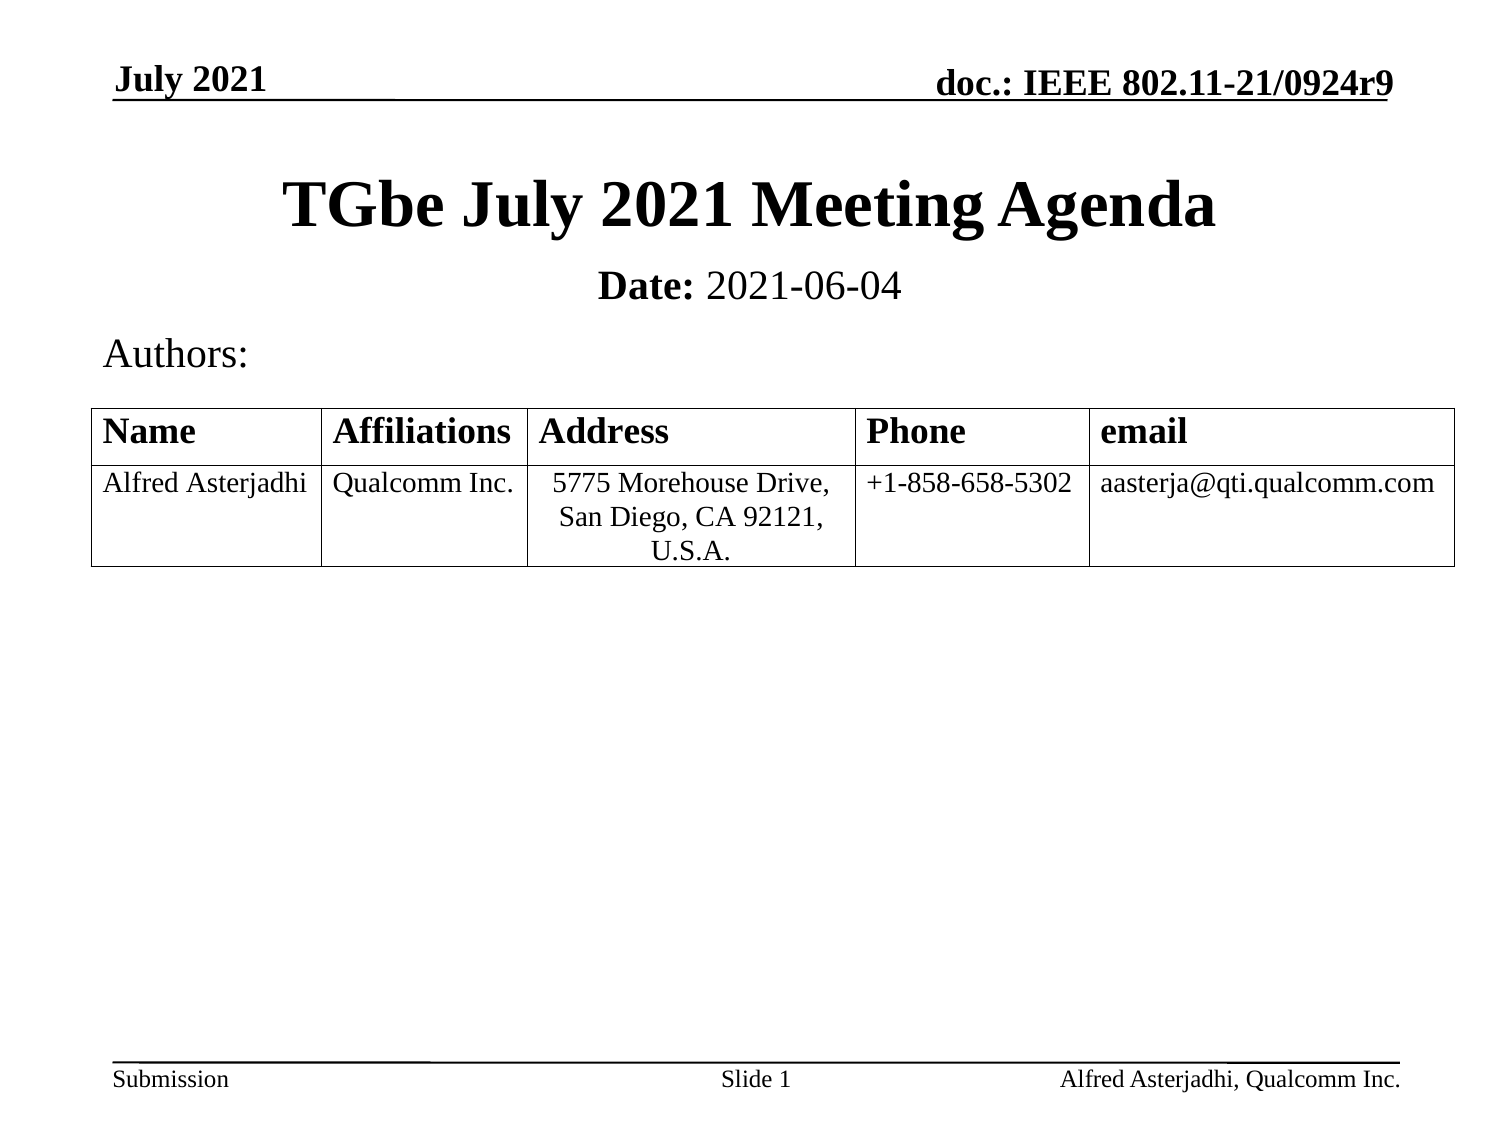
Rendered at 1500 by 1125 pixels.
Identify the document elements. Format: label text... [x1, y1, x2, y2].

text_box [75, 407, 1477, 819]
footer Alfred Asterjadhi, Qualcomm Inc. [902, 1061, 1402, 1093]
title TGbe July 2021 Meeting Agenda [112, 112, 1388, 249]
list Date: 2021-06-04 [112, 249, 1388, 316]
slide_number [114, 54, 493, 100]
slide_number Slide 1 [712, 1061, 800, 1123]
text_box Authors: [87, 318, 325, 381]
